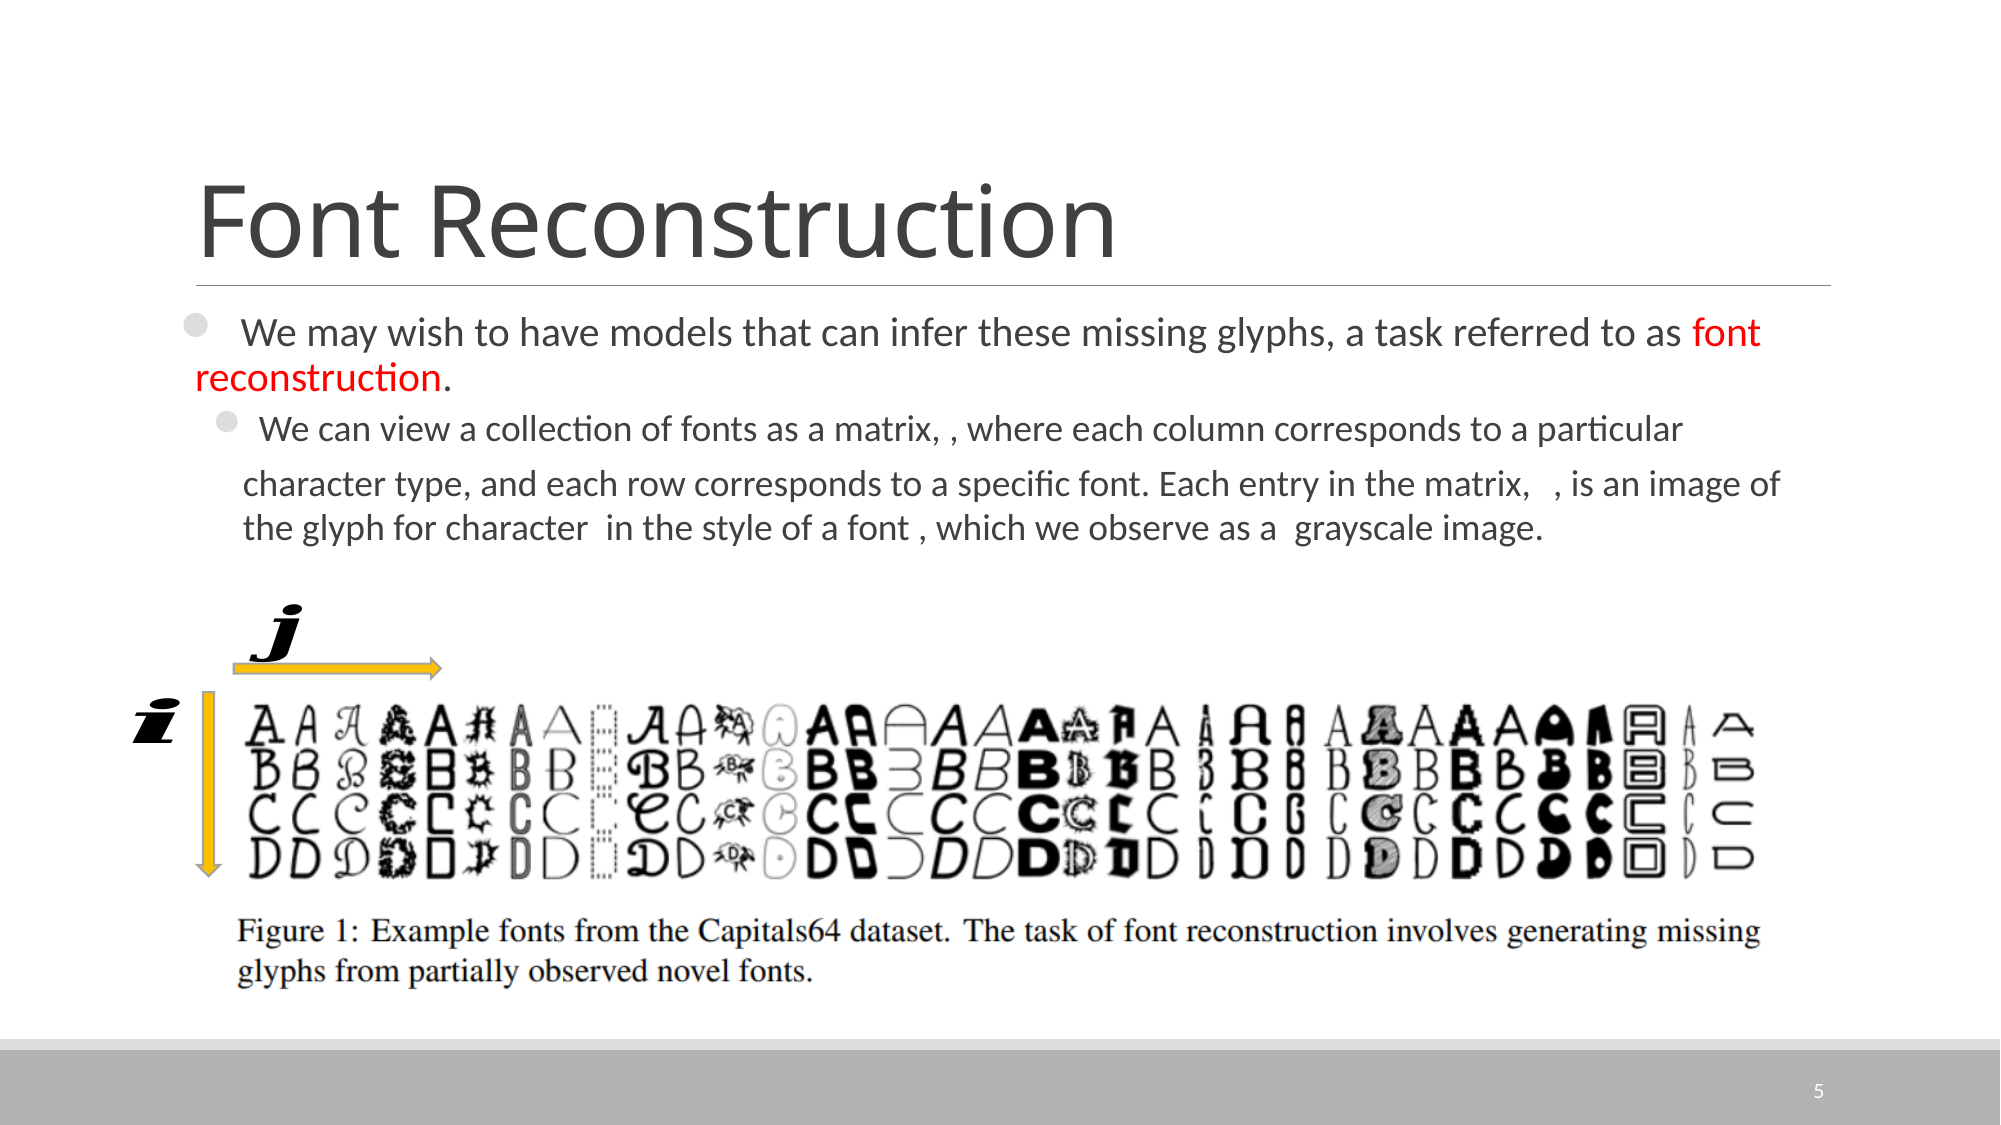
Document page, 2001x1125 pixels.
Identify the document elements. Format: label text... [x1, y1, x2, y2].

title Font Reconstruction [180, 47, 1830, 285]
text_box [232, 656, 443, 682]
text_box [194, 691, 223, 878]
slide_number 5 [1624, 1059, 1840, 1120]
picture [233, 692, 1767, 1006]
